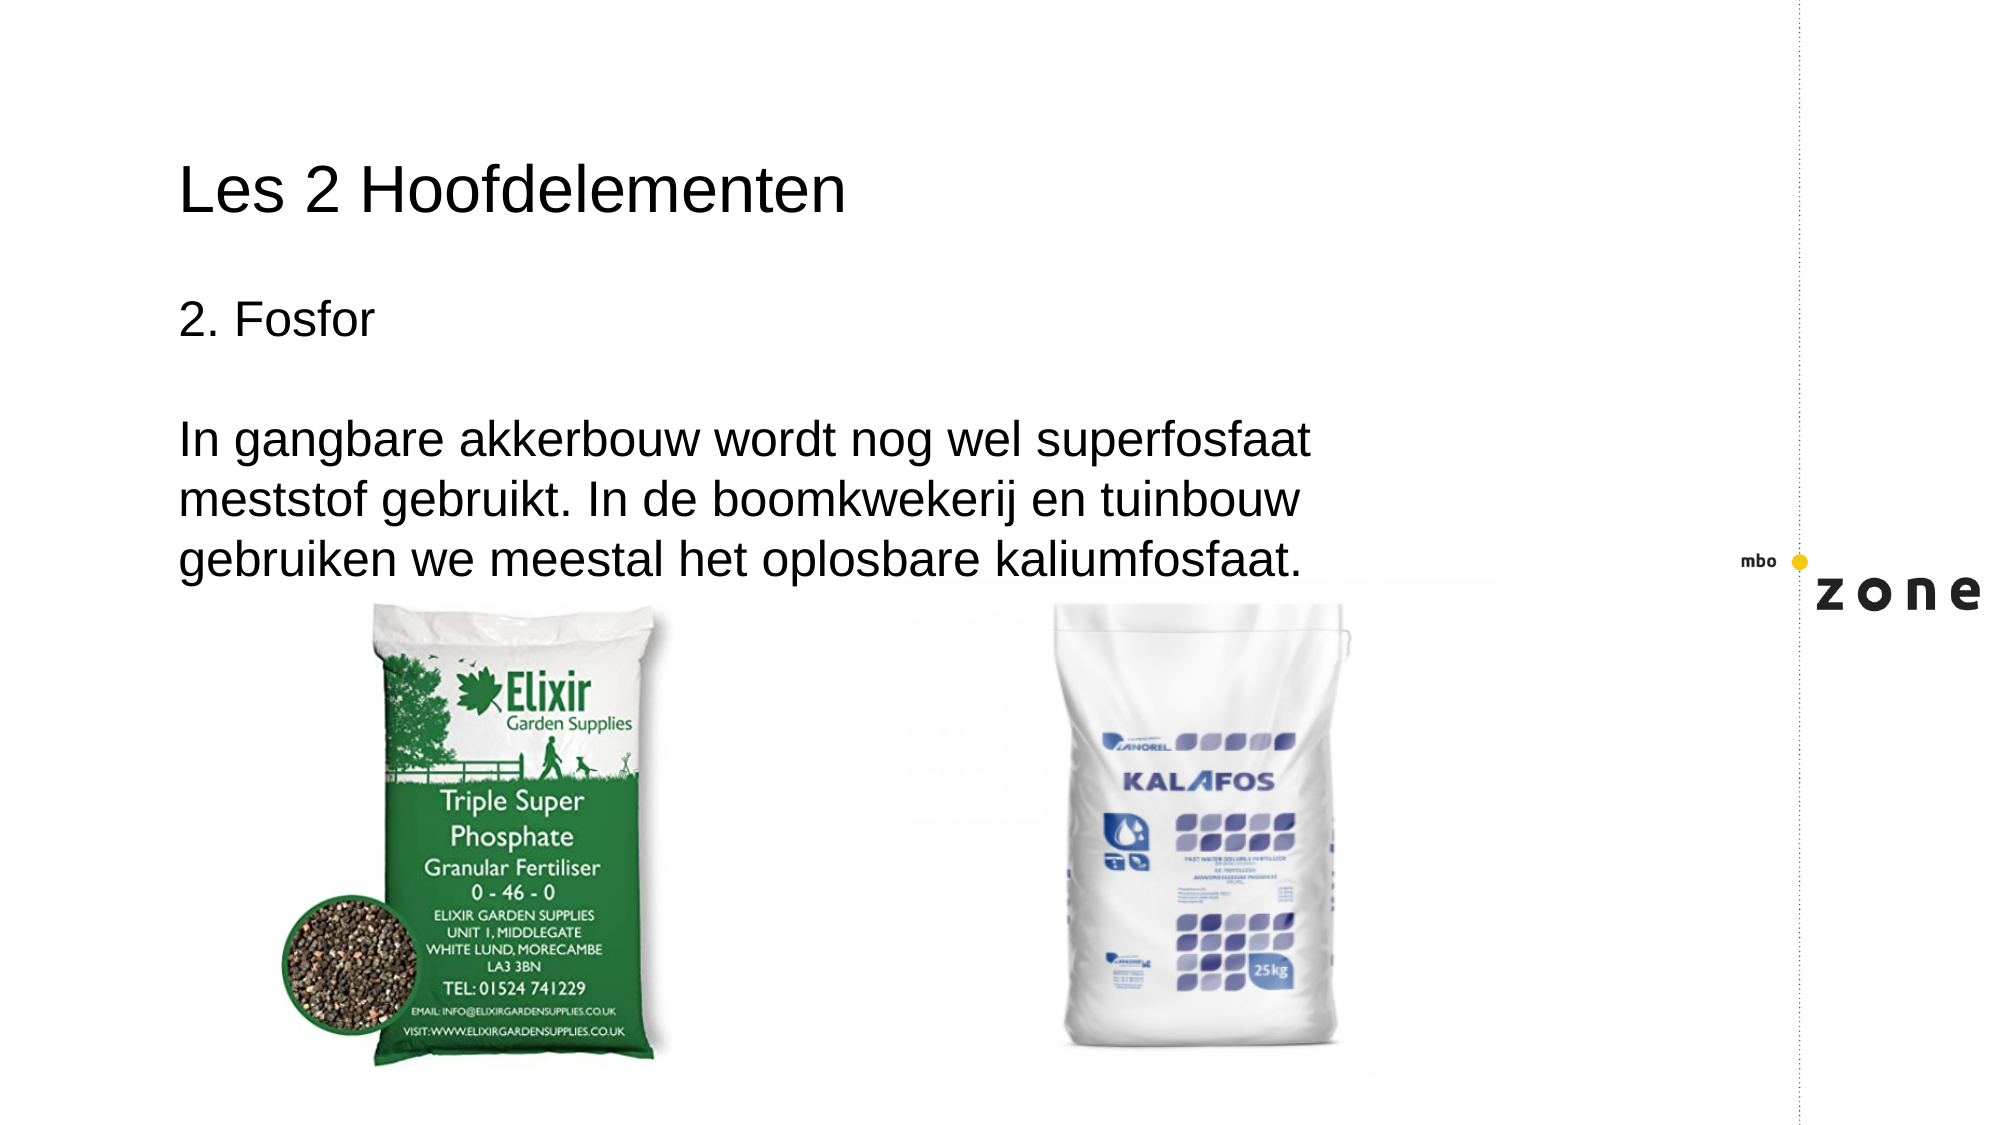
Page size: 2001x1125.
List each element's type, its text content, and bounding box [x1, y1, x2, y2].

picture [903, 579, 1500, 1117]
text_box Les 2 Hoofdelementen [163, 138, 1666, 234]
picture [281, 603, 673, 1088]
picture [1596, 0, 2001, 1125]
text_box 2. Fosfor In gangbare akkerbouw wordt nog wel superfosfaat meststof gebruikt. In de boomkwekerij en tuinbouw gebruiken we meestal het oplosbare kaliumfosfaat. [163, 279, 1500, 715]
